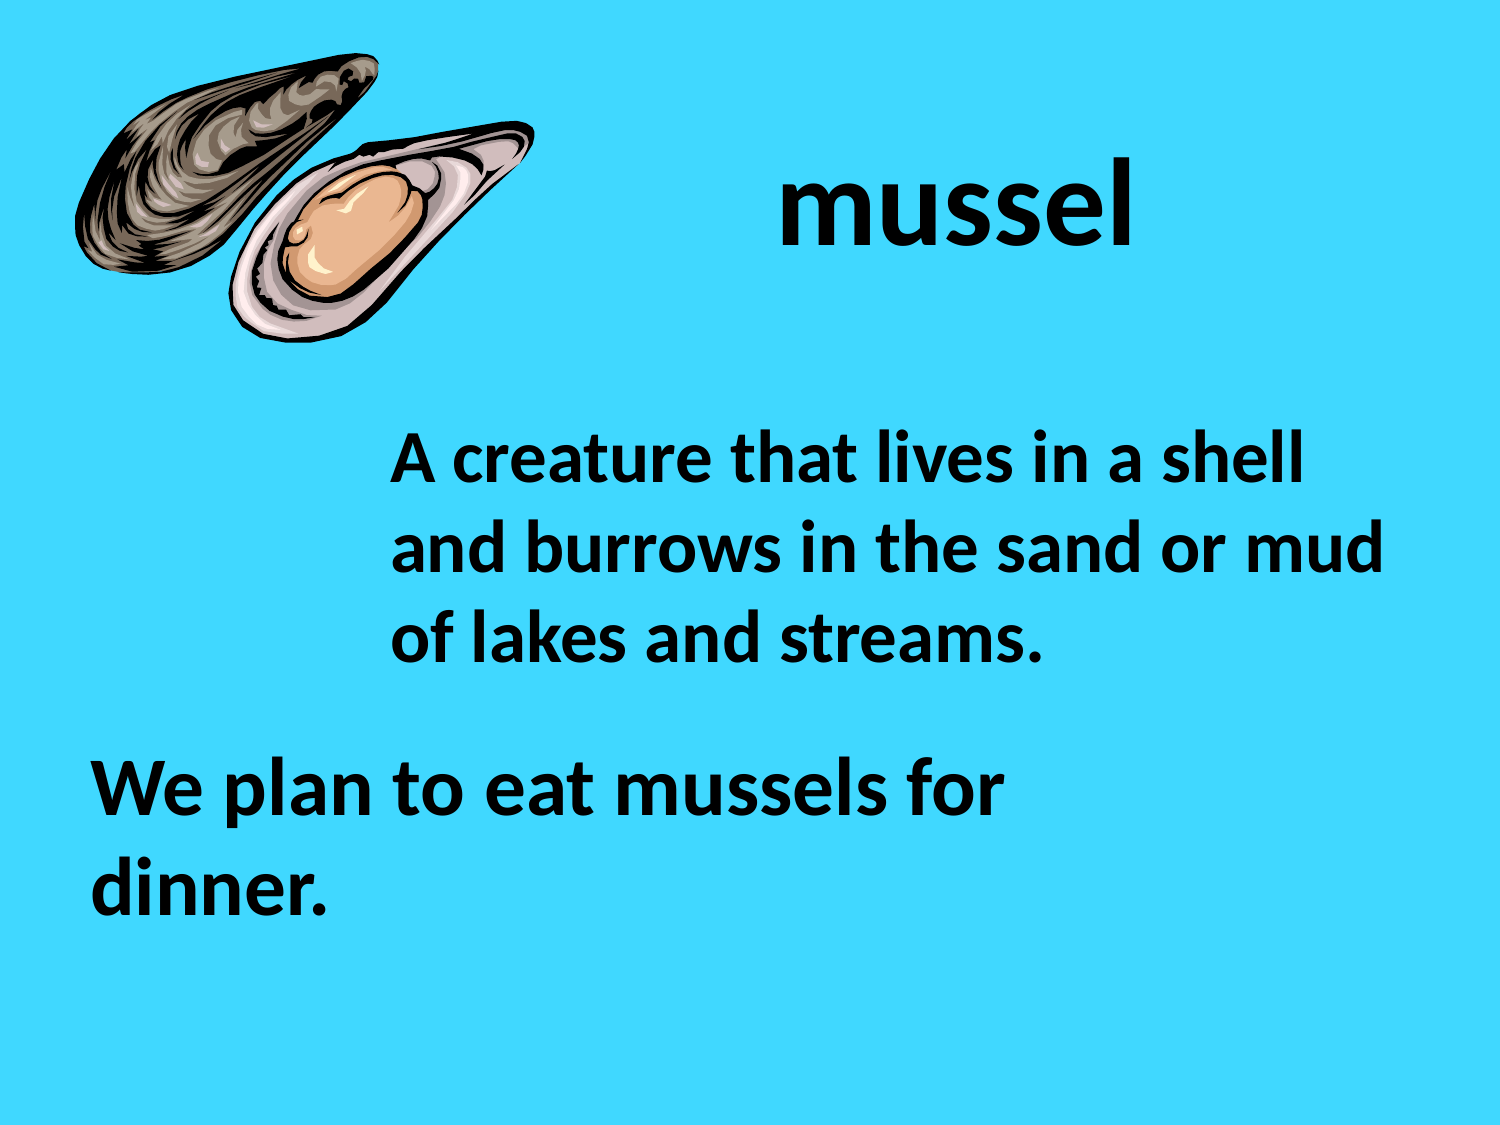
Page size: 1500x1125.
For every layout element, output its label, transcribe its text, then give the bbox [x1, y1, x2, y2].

title mussel [541, 75, 1375, 317]
subtitle A creature that lives in a shell and burrows in the sand or mud of lakes and streams. [375, 399, 1425, 688]
text_box We plan to eat mussels for dinner. [74, 724, 1125, 1013]
picture [74, 49, 538, 346]
